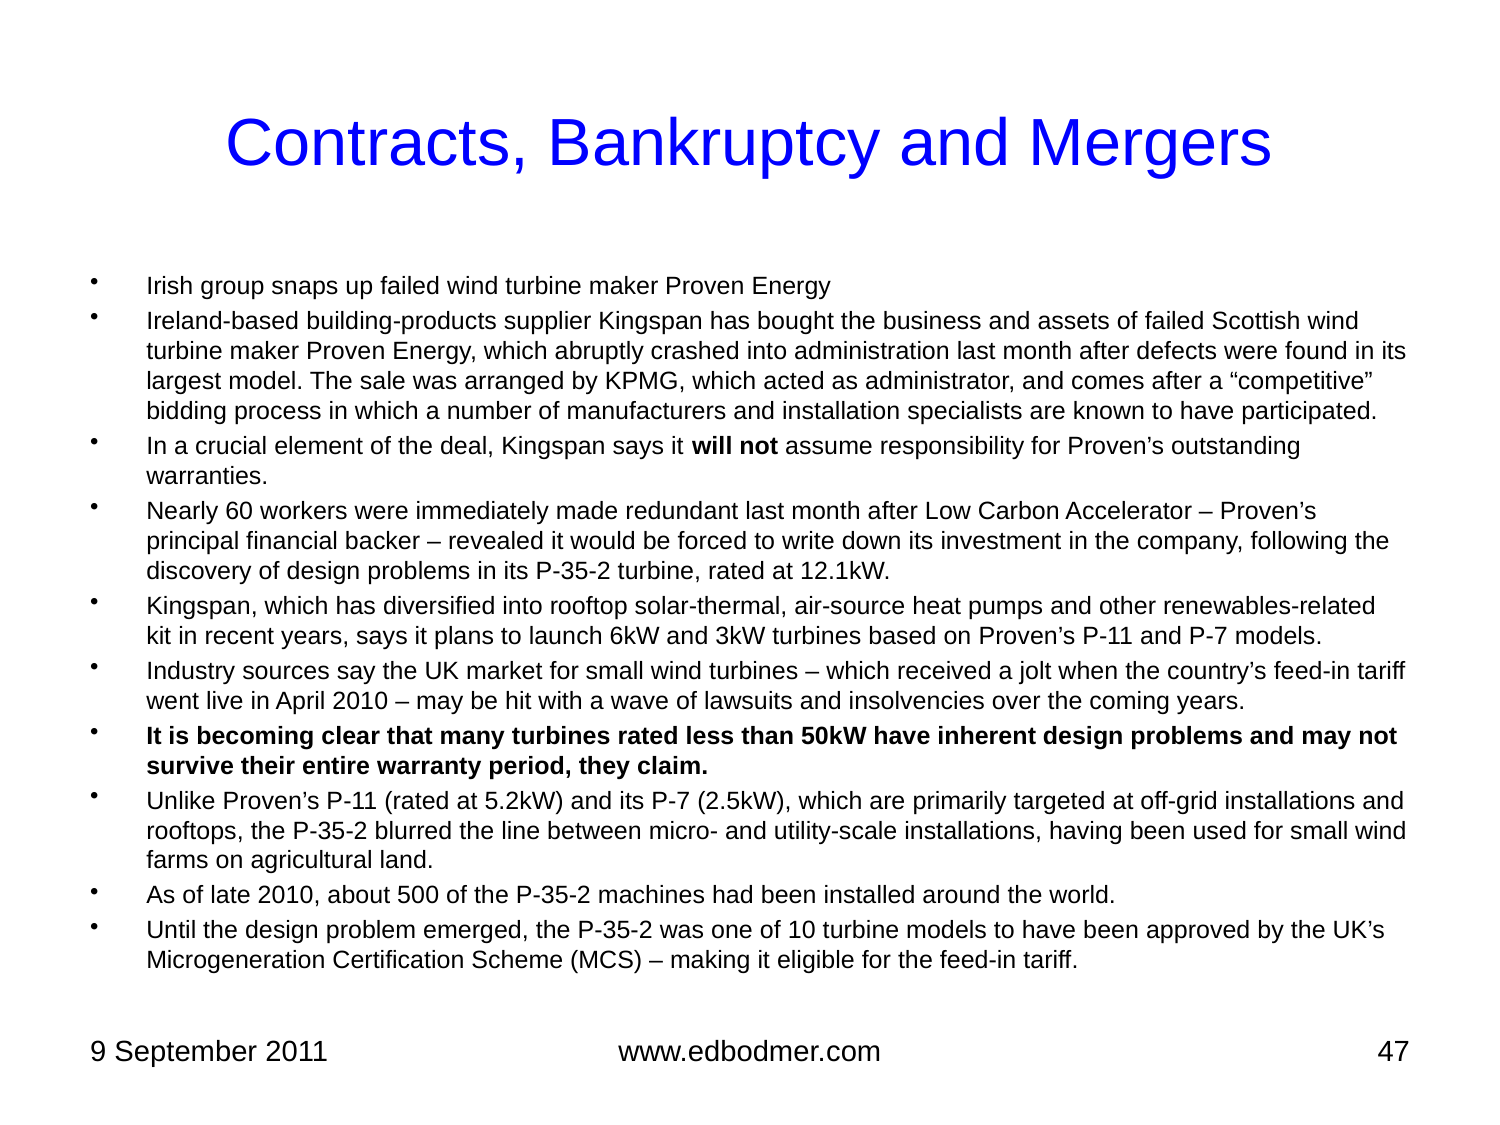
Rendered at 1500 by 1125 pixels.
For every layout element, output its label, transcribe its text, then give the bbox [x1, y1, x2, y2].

title Contracts, Bankruptcy and Mergers [74, 44, 1426, 233]
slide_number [74, 1024, 426, 1103]
list Irish group snaps up failed wind turbine maker Proven Energy Ireland-based building-products supplier Kingspan has bought the business and assets of failed Scottish wind turbine maker Proven Energy, which abruptly crashed into administration last month after defects were found in its largest model. The sale was arranged by KPMG, which acted as administrator, and comes after a “competitive” bidding process in which a number of manufacturers and installation specialists are known to have participated. In a crucial element of the deal, Kingspan says it will not assume responsibility for Proven’s outstanding warranties. Nearly 60 workers were immediately made redundant last month after Low Carbon Accelerator – Proven’s principal financial backer – revealed it would be forced to write down its investment in the company, following the discovery of design problems in its P-35-2 turbine, rated at 12.1kW. Kingspan, which has diversified into rooftop solar-thermal, air-source heat pumps and other renewables-related kit in recent years, says it plans to launch 6kW and 3kW turbines based on Proven’s P-11 and P-7 models. Industry sources say the UK market for small wind turbines – which received a jolt when the country’s feed-in tariff went live in April 2010 – may be hit with a wave of lawsuits and insolvencies over the coming years. It is becoming clear that many turbines rated less than 50kW have inherent design problems and may not survive their entire warranty period, they claim. Unlike Proven’s P-11 (rated at 5.2kW) and its P-7 (2.5kW), which are primarily targeted at off-grid installations and rooftops, the P-35-2 blurred the line between micro- and utility-scale installations, having been used for small wind farms on agricultural land. As of late 2010, about 500 of the P-35-2 machines had been installed around the world. Until the design problem emerged, the P-35-2 was one of 10 turbine models to have been approved by the UK’s Microgeneration Certification Scheme (MCS) – making it eligible for the feed-in tariff. [74, 262, 1426, 1006]
slide_number 47 [1074, 1024, 1426, 1103]
footer www.edbodmer.com [512, 1024, 988, 1103]
